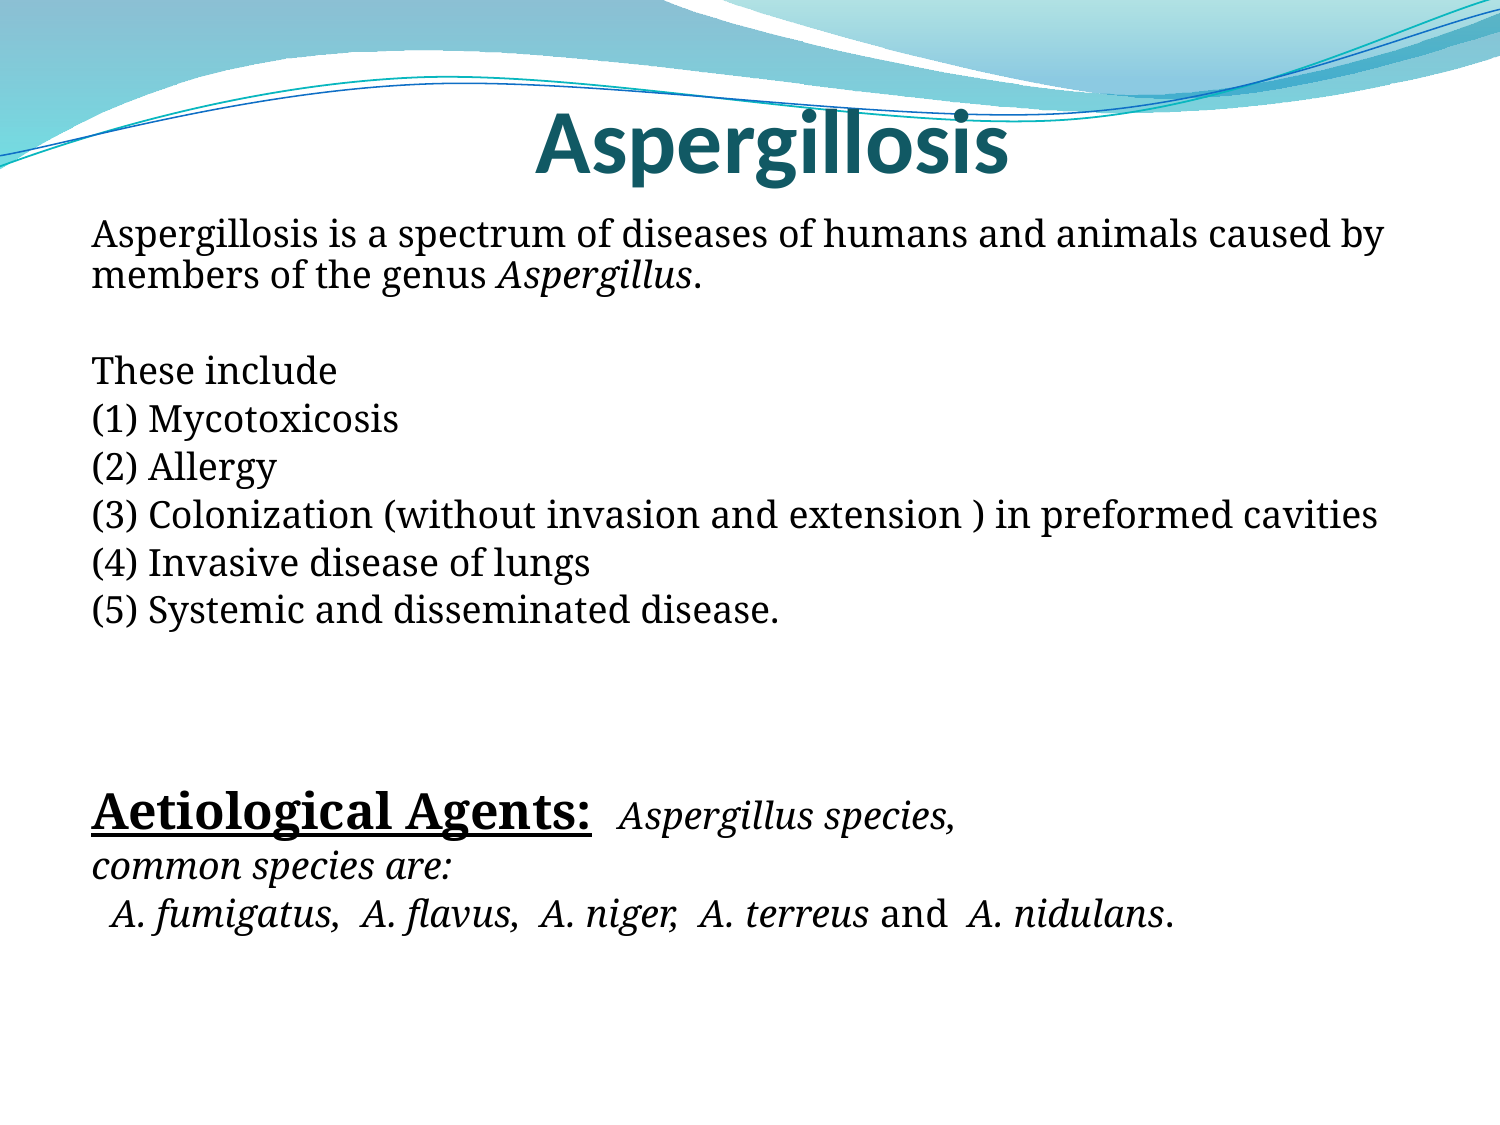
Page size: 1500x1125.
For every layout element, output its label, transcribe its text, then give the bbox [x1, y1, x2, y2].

text_box Aspergillosis is a spectrum of diseases of humans and animals caused by members of the genus Aspergillus. These include (1) Mycotoxicosis (2) Allergy (3) Colonization (without invasion and extension ) in preformed cavities (4) Invasive disease of lungs (5) Systemic and disseminated disease. Aetiological Agents: Aspergillus species, common species are: A. fumigatus, A. flavus, A. niger, A. terreus and A. nidulans. [76, 208, 1415, 944]
text_box Aspergillosis [135, 54, 1411, 192]
